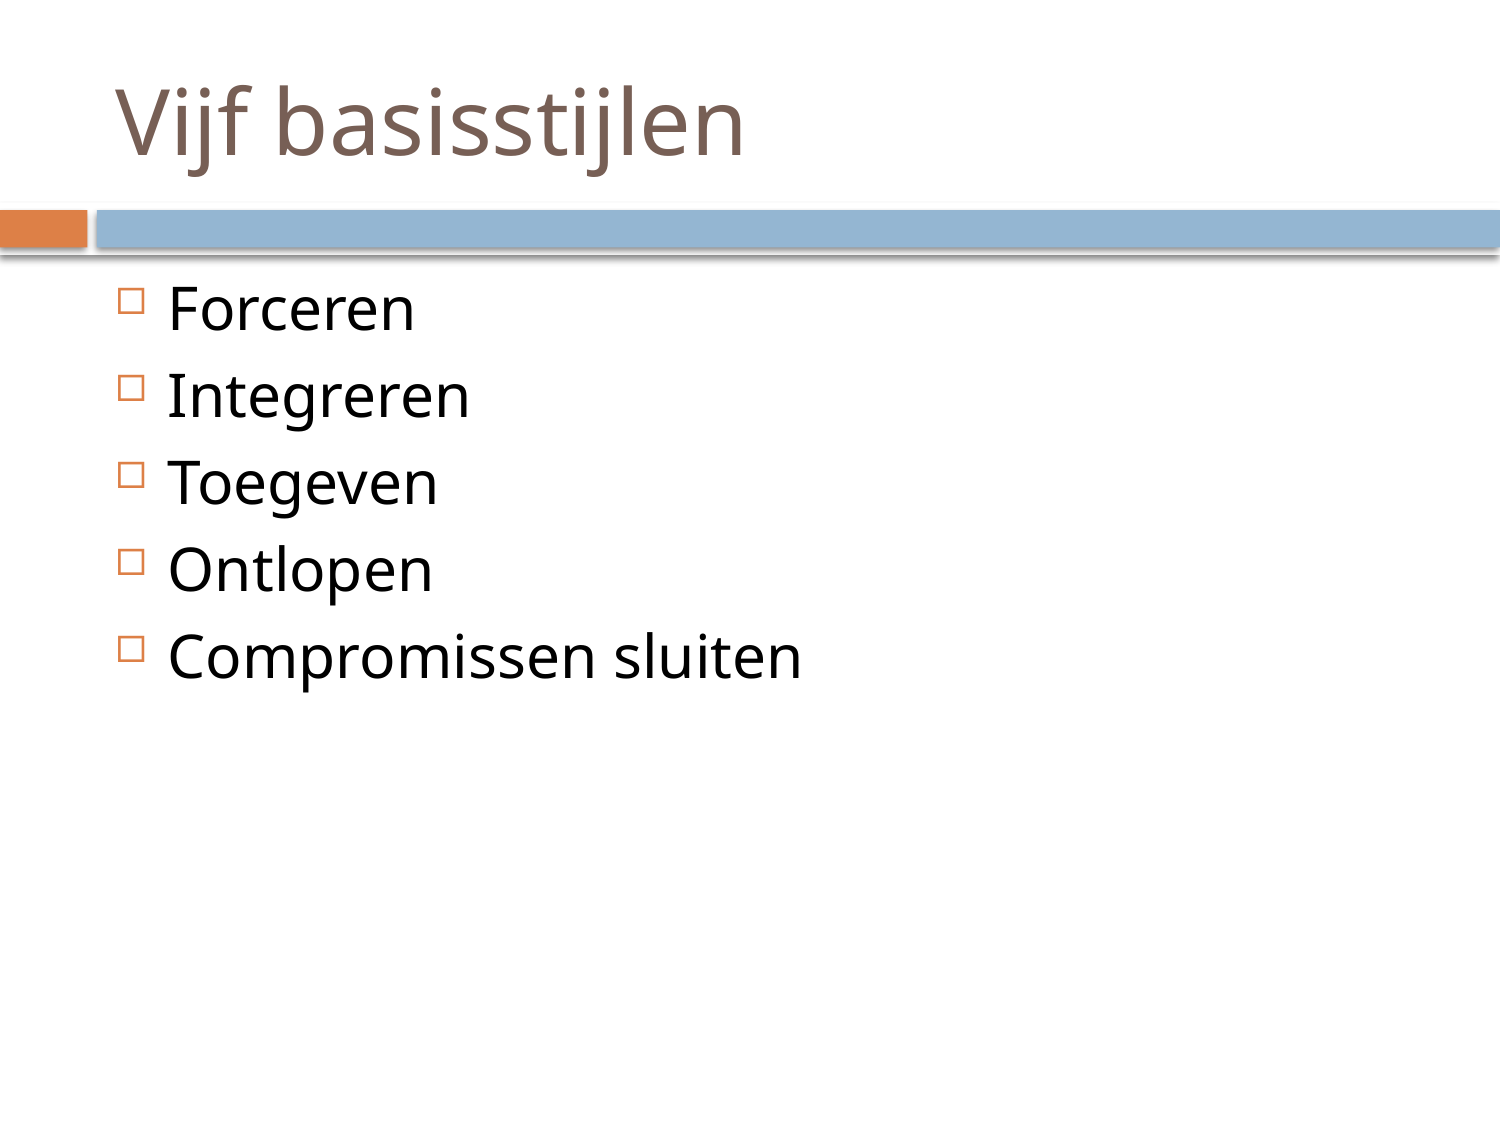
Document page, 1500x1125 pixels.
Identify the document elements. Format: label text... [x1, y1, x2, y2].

list Forceren Integreren Toegeven Ontlopen Compromissen sluiten [100, 262, 1438, 1000]
title Vijf basisstijlen [100, 37, 1438, 200]
